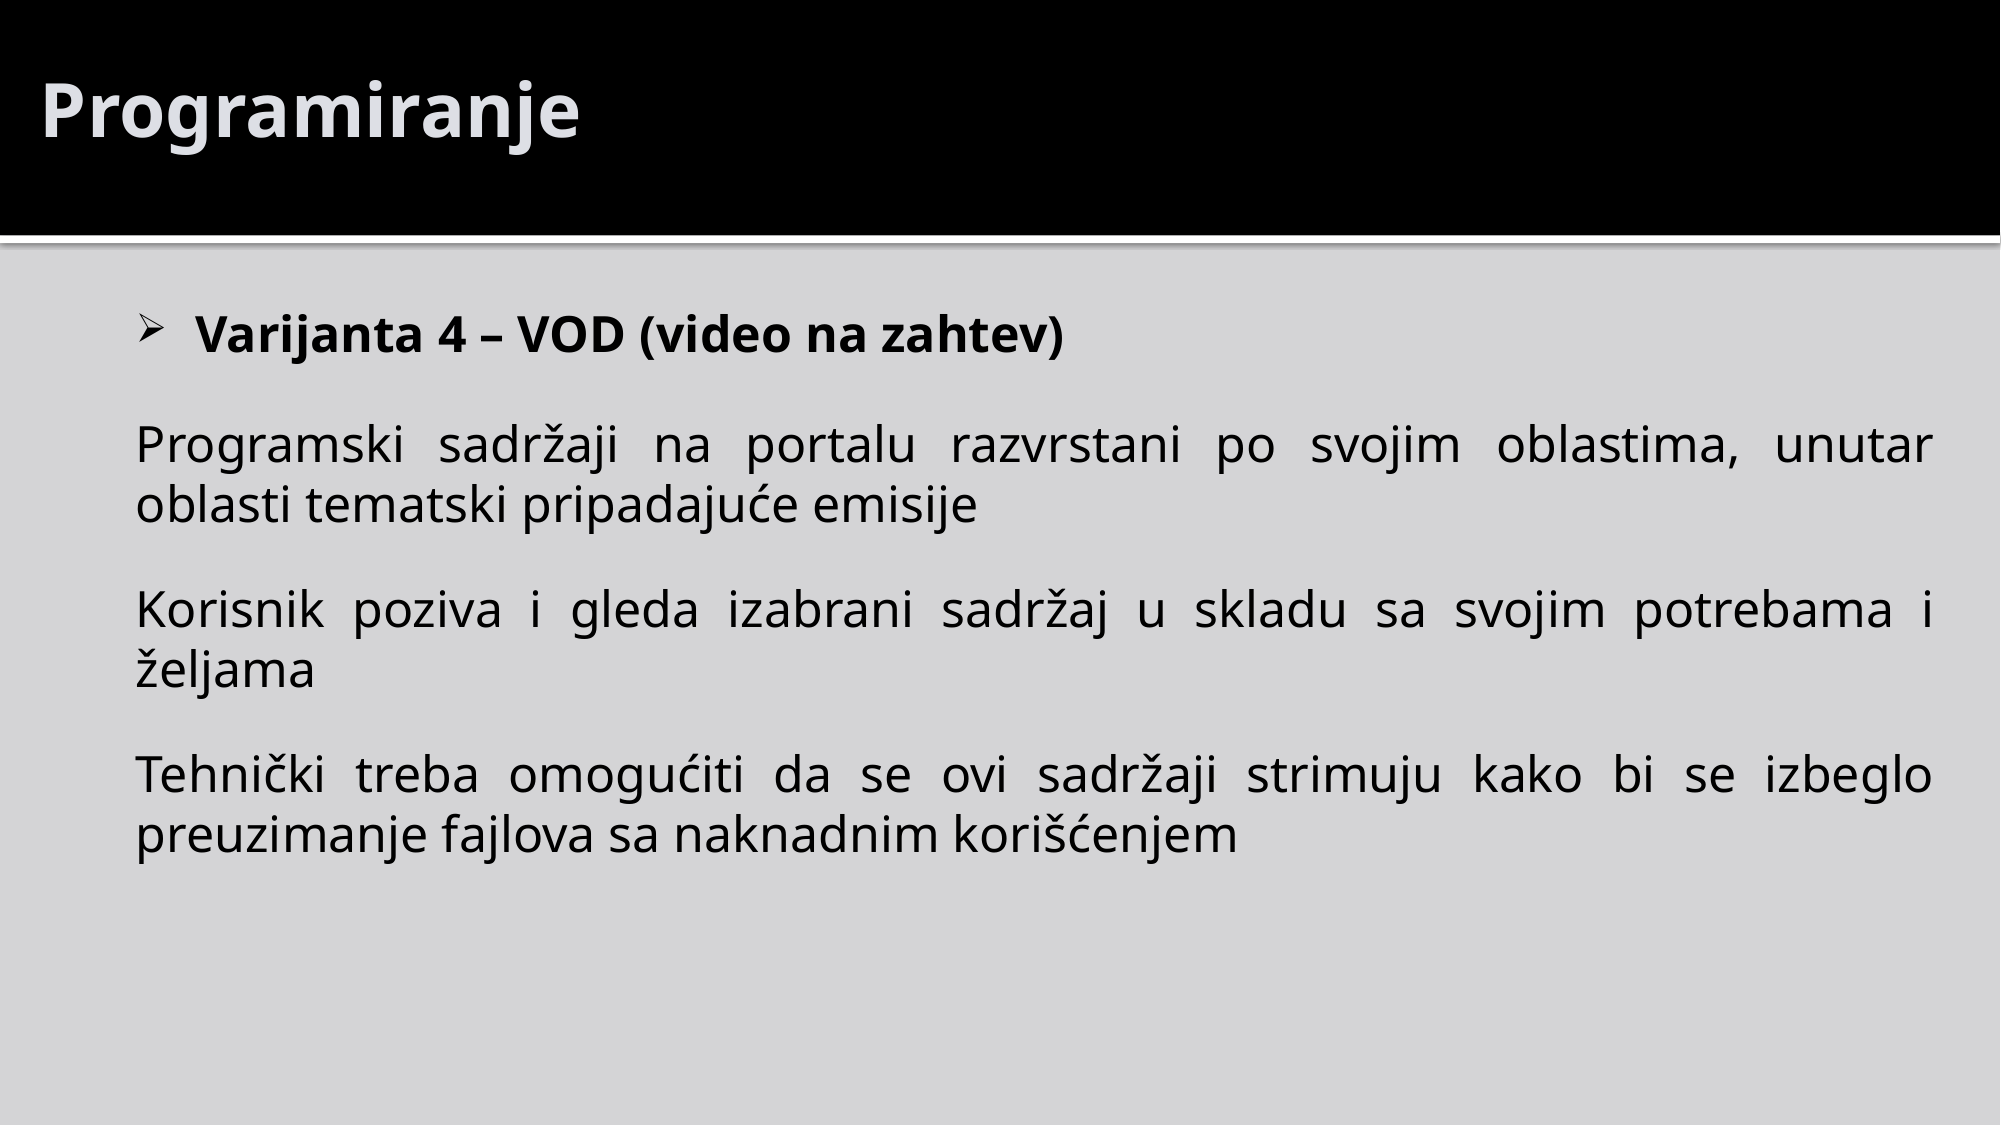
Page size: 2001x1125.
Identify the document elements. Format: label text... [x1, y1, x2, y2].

text_box Programiranje [24, 62, 1663, 200]
list Varijanta 4 – VOD (video na zahtev) Programski sadržaji na portalu razvrstani po svojim oblastima, unutar oblasti tematski pripadajuće emisije Korisnik poziva i gleda izabrani sadržaj u skladu sa svojim potrebama i željama Tehnički treba omogućiti da se ovi sadržaji strimuju kako bi se izbeglo preuzimanje fajlova sa naknadnim korišćenjem [24, 237, 1950, 1125]
